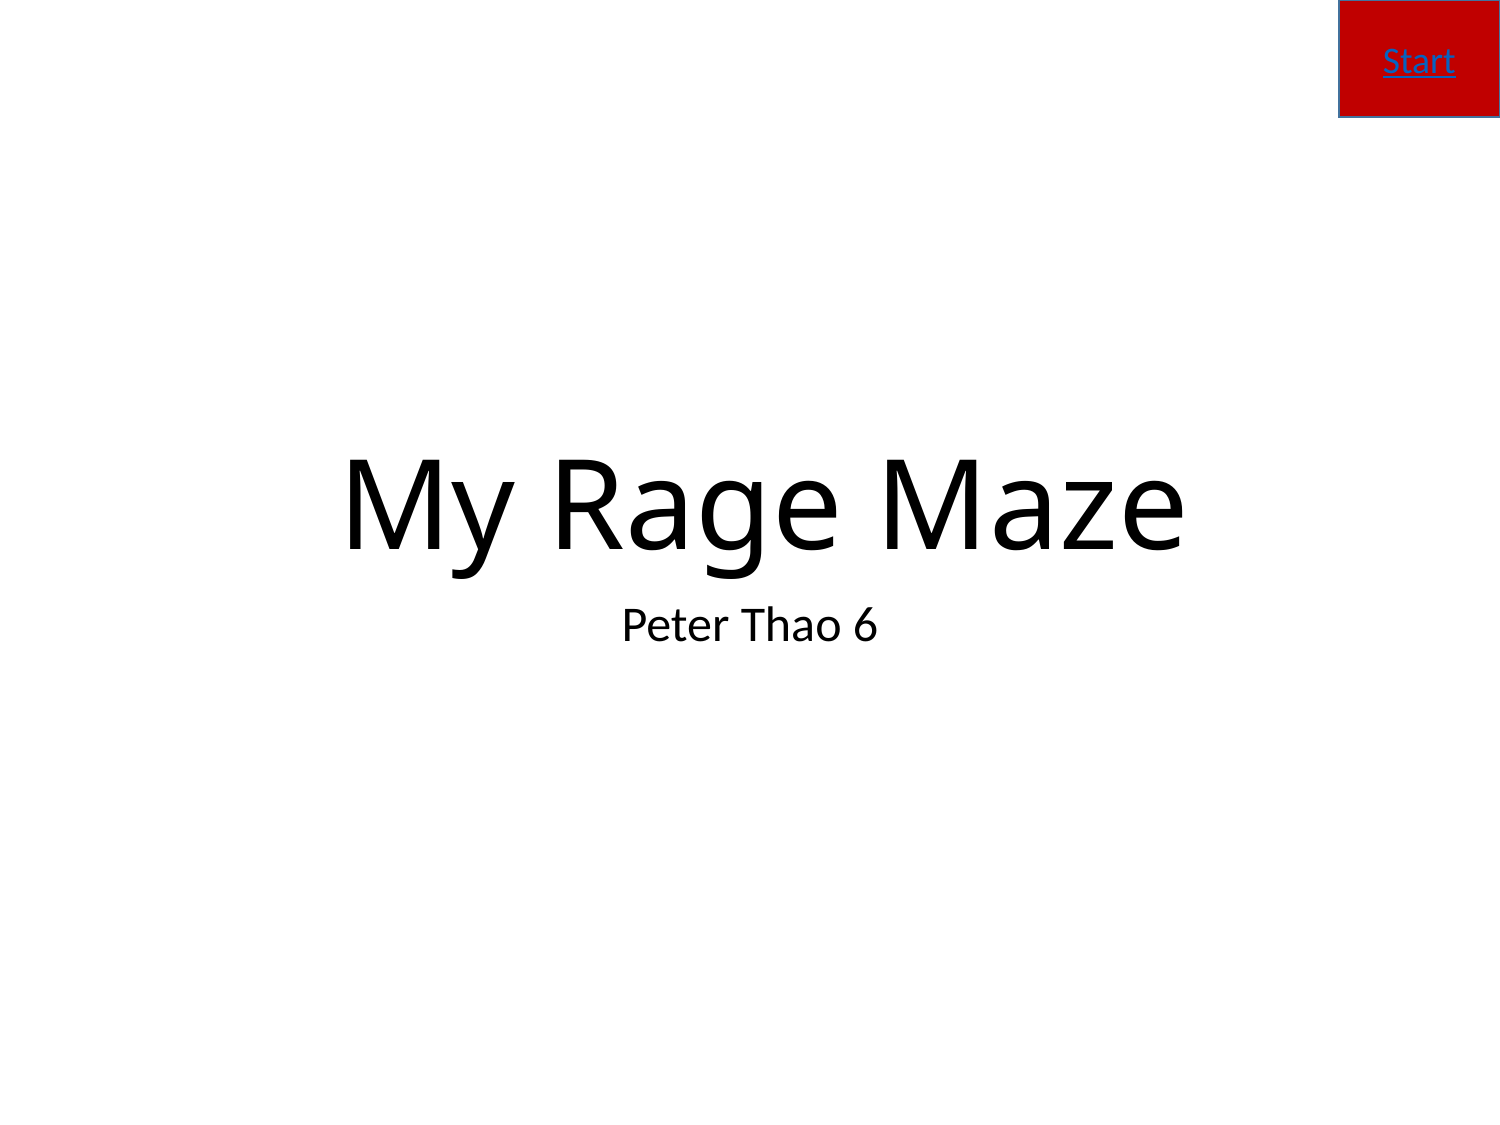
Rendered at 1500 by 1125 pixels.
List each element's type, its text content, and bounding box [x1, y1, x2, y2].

subtitle Peter Thao 6 [187, 590, 1313, 863]
text_box Start [1338, 0, 1500, 118]
title My Rage Maze [187, 206, 1340, 584]
